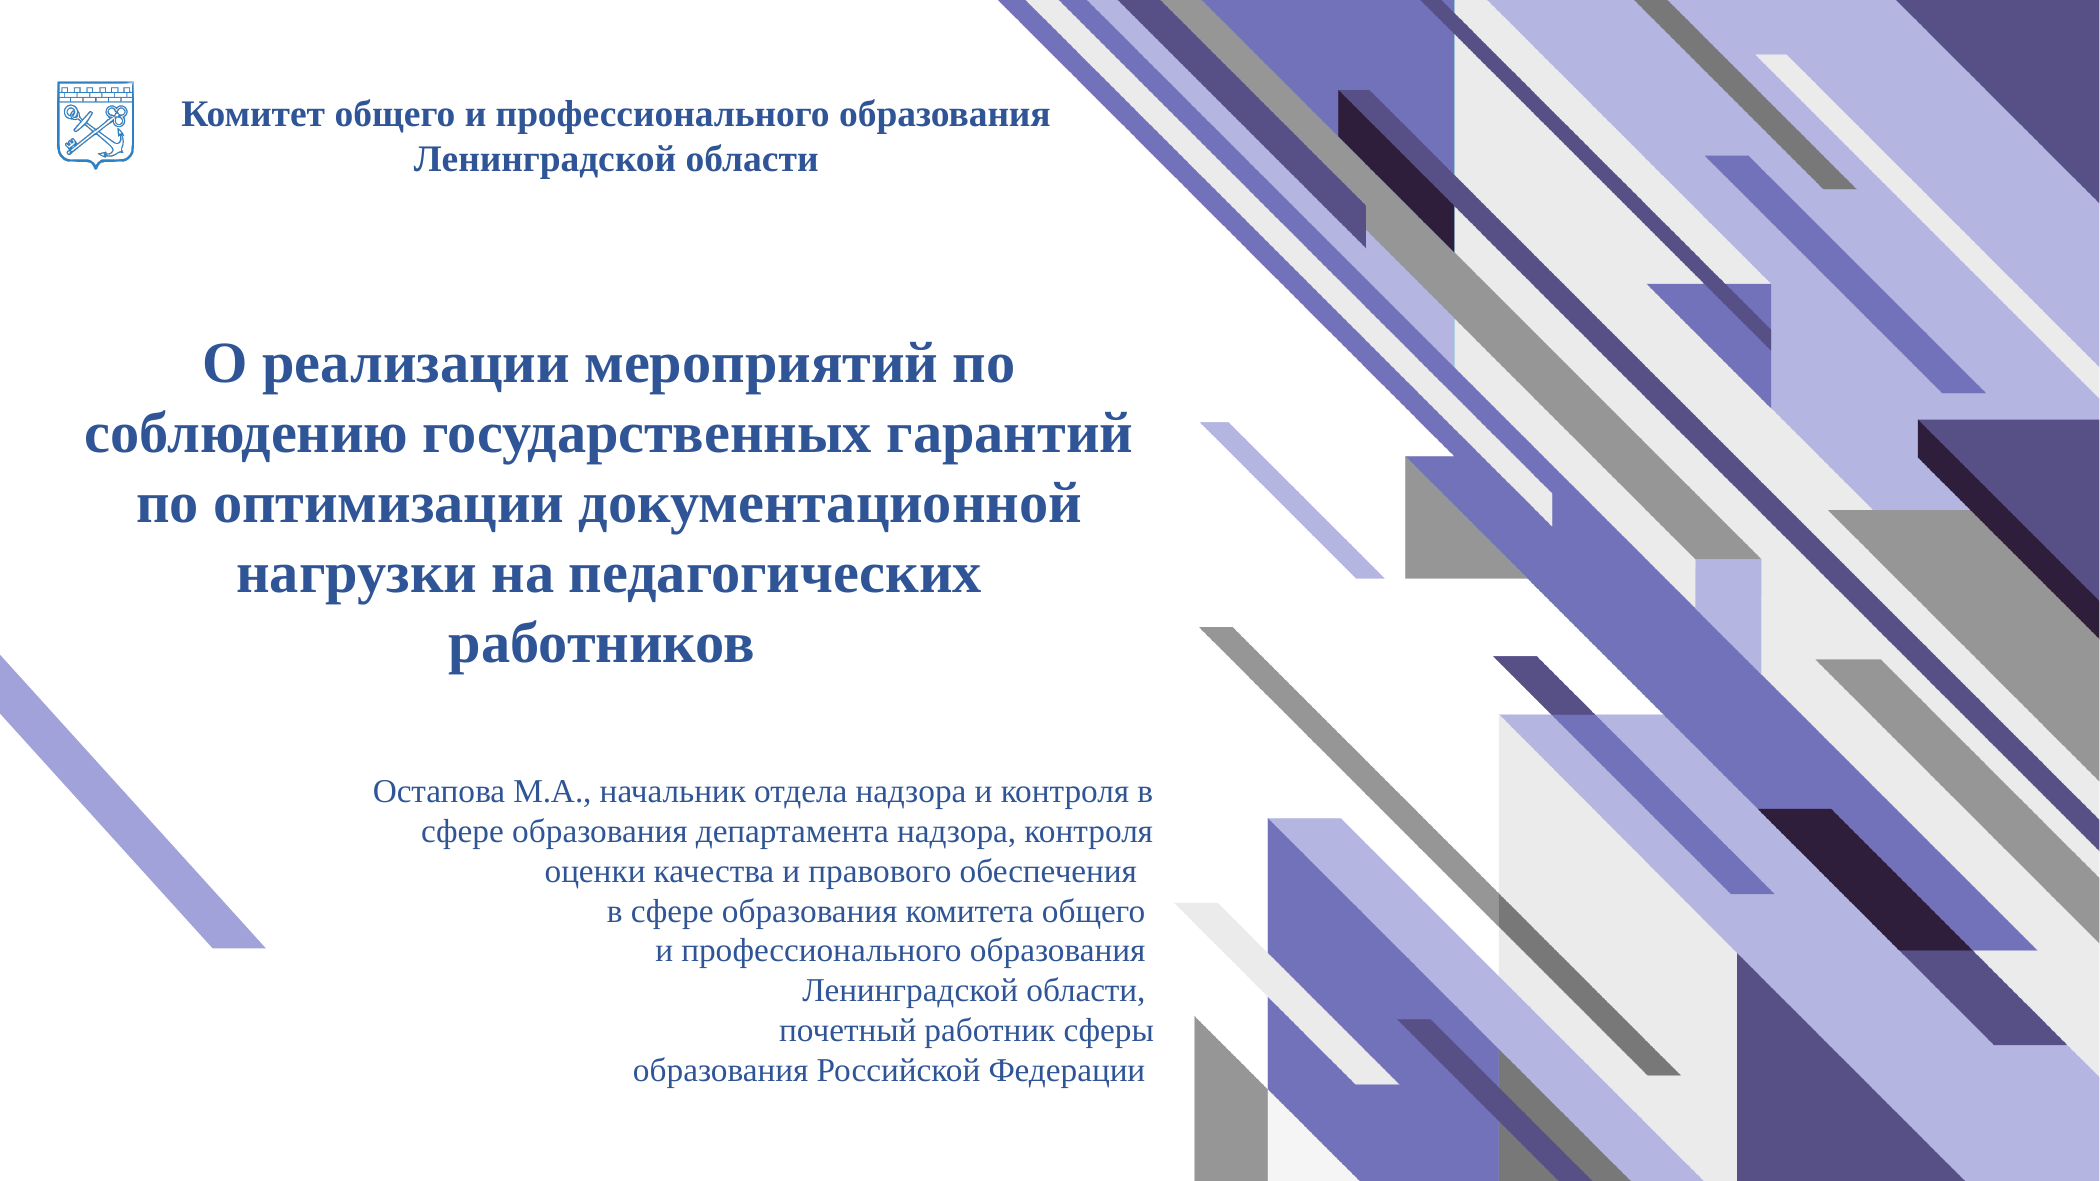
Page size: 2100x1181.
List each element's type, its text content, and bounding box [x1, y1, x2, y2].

text_box О реализации мероприятий по соблюдению государственных гарантий по оптимизации документационной нагрузки на педагогических работников [81, 316, 1152, 683]
picture [965, 0, 2100, 1181]
text_box Комитет общего и профессионального образования Ленинградской области [133, 81, 1100, 186]
text_box Остапова М.А., начальник отдела надзора и контроля в сфере образования департамента надзора, контроля оценки качества и правового обеспечения в сфере образования комитета общего и профессионального образования Ленинградской области, почетный работник сферы образования Российской Федерации [296, 761, 1169, 1136]
text_box [0, 653, 269, 950]
picture [57, 81, 134, 170]
